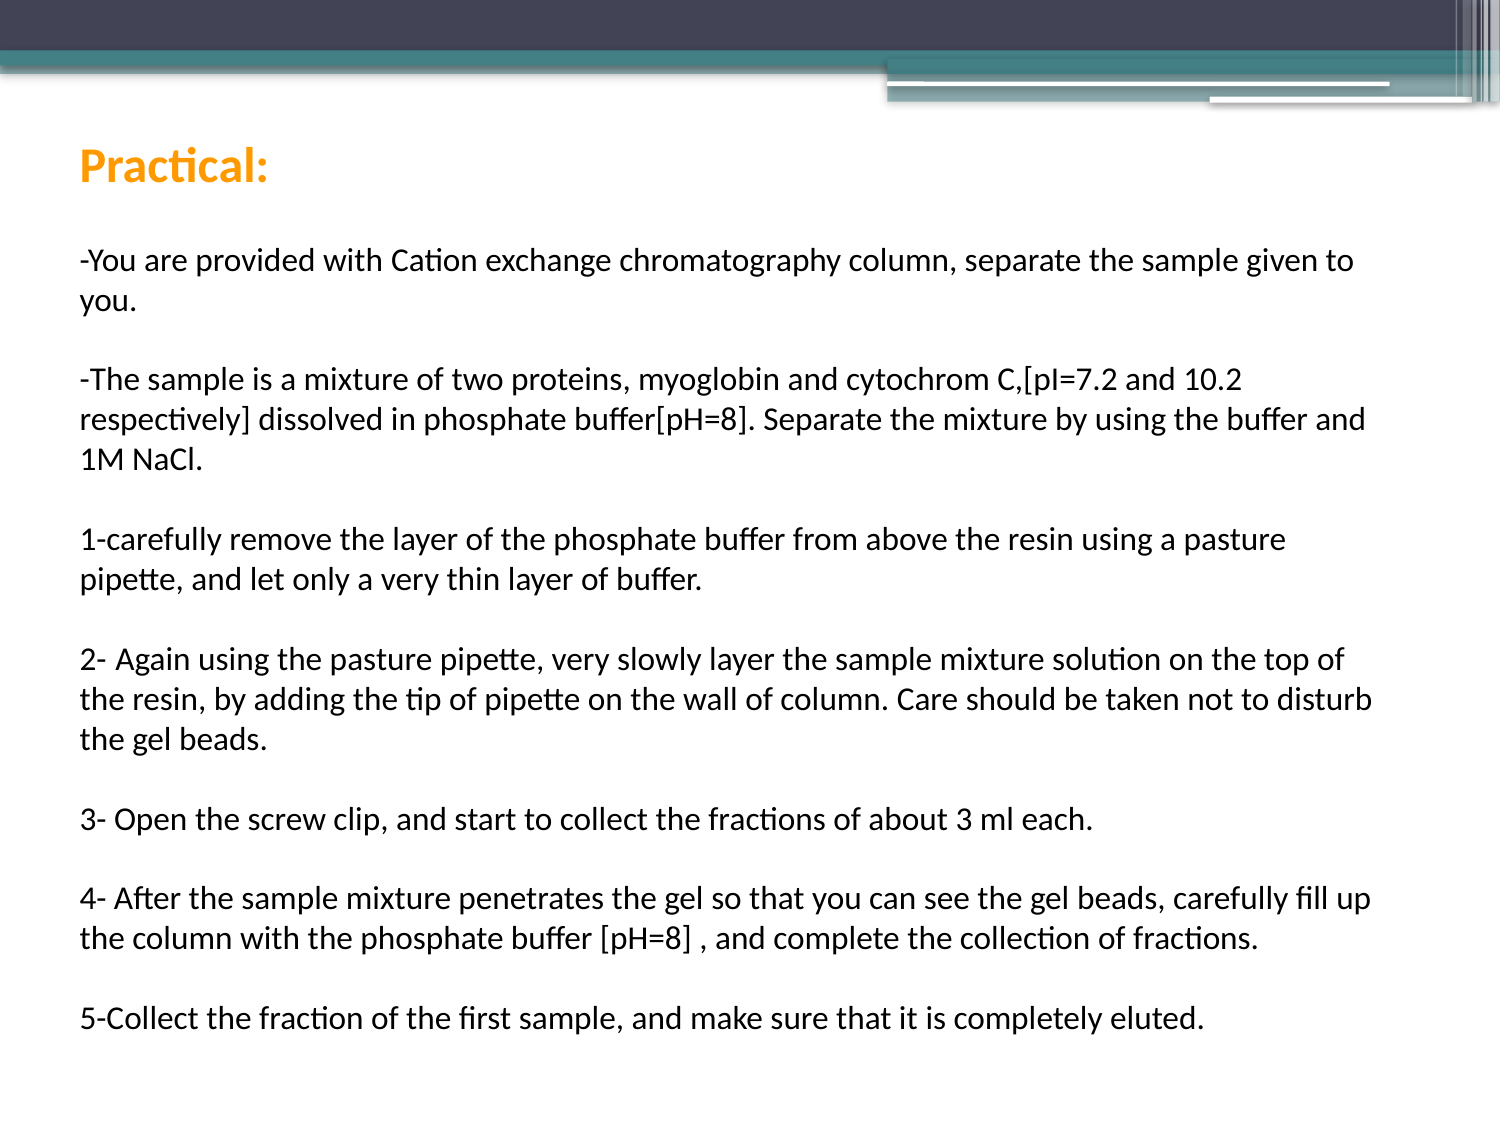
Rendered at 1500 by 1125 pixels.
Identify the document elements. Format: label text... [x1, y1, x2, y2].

text_box Practical: -You are provided with Cation exchange chromatography column, separate the sample given to you. -The sample is a mixture of two proteins, myoglobin and cytochrom C,[pI=7.2 and 10.2 respectively] dissolved in phosphate buffer[pH=8]. Separate the mixture by using the buffer and 1M NaCl. 1-carefully remove the layer of the phosphate buffer from above the resin using a pasture pipette, and let only a very thin layer of buffer. 2- Again using the pasture pipette, very slowly layer the sample mixture solution on the top of the resin, by adding the tip of pipette on the wall of column. Care should be taken not to disturb the gel beads. 3- Open the screw clip, and start to collect the fractions of about 3 ml each. 4- After the sample mixture penetrates the gel so that you can see the gel beads, carefully fill up the column with the phosphate buffer [pH=8] , and complete the collection of fractions. 5-Collect the fraction of the first sample, and make sure that it is completely eluted. [64, 125, 1412, 1125]
